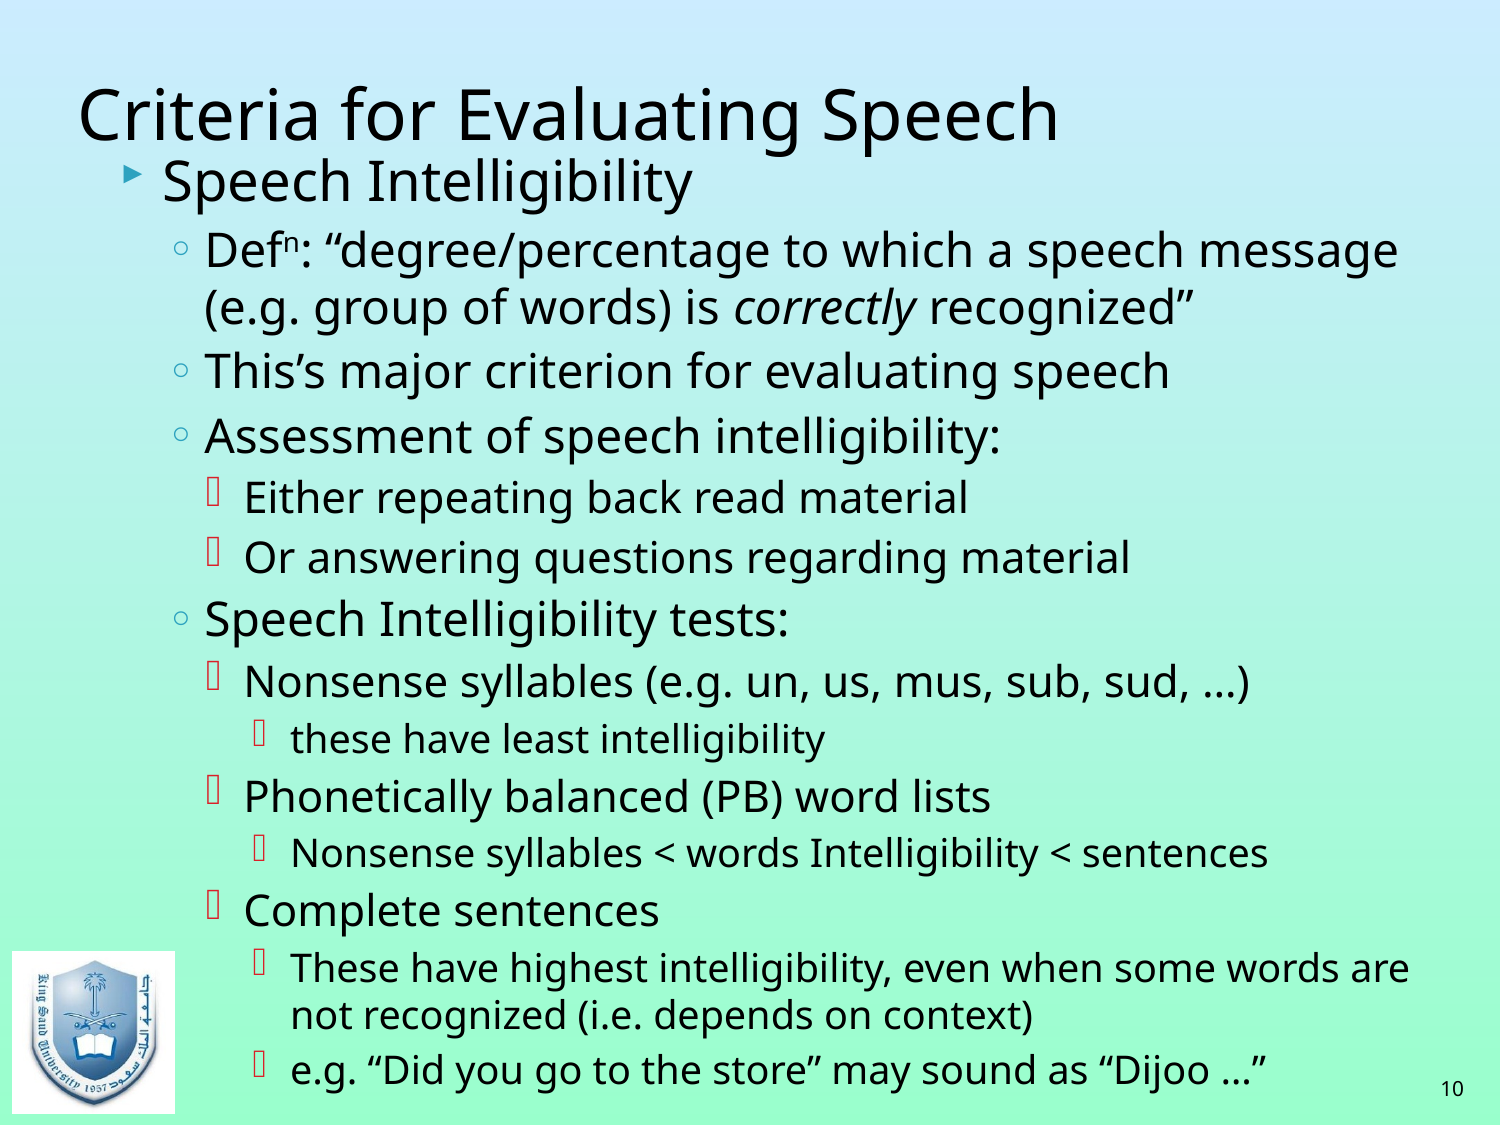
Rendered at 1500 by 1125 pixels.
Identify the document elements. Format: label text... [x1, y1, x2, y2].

slide_number 10 [1418, 1051, 1479, 1112]
picture [12, 951, 175, 1114]
title Criteria for Evaluating Speech [62, 62, 1413, 163]
list Speech Intelligibility Defn: “degree/percentage to which a speech message (e.g. group of words) is correctly recognized” This’s major criterion for evaluating speech Assessment of speech intelligibility: Either repeating back read material Or answering questions regarding material Speech Intelligibility tests: Nonsense syllables (e.g. un, us, mus, sub, sud, …) these have least intelligibility Phonetically balanced (PB) word lists Nonsense syllables < words Intelligibility < sentences Complete sentences These have highest intelligibility, even when some words are not recognized (i.e. depends on context) e.g. “Did you go to the store” may sound as “Dijoo …” [87, 137, 1475, 1113]
